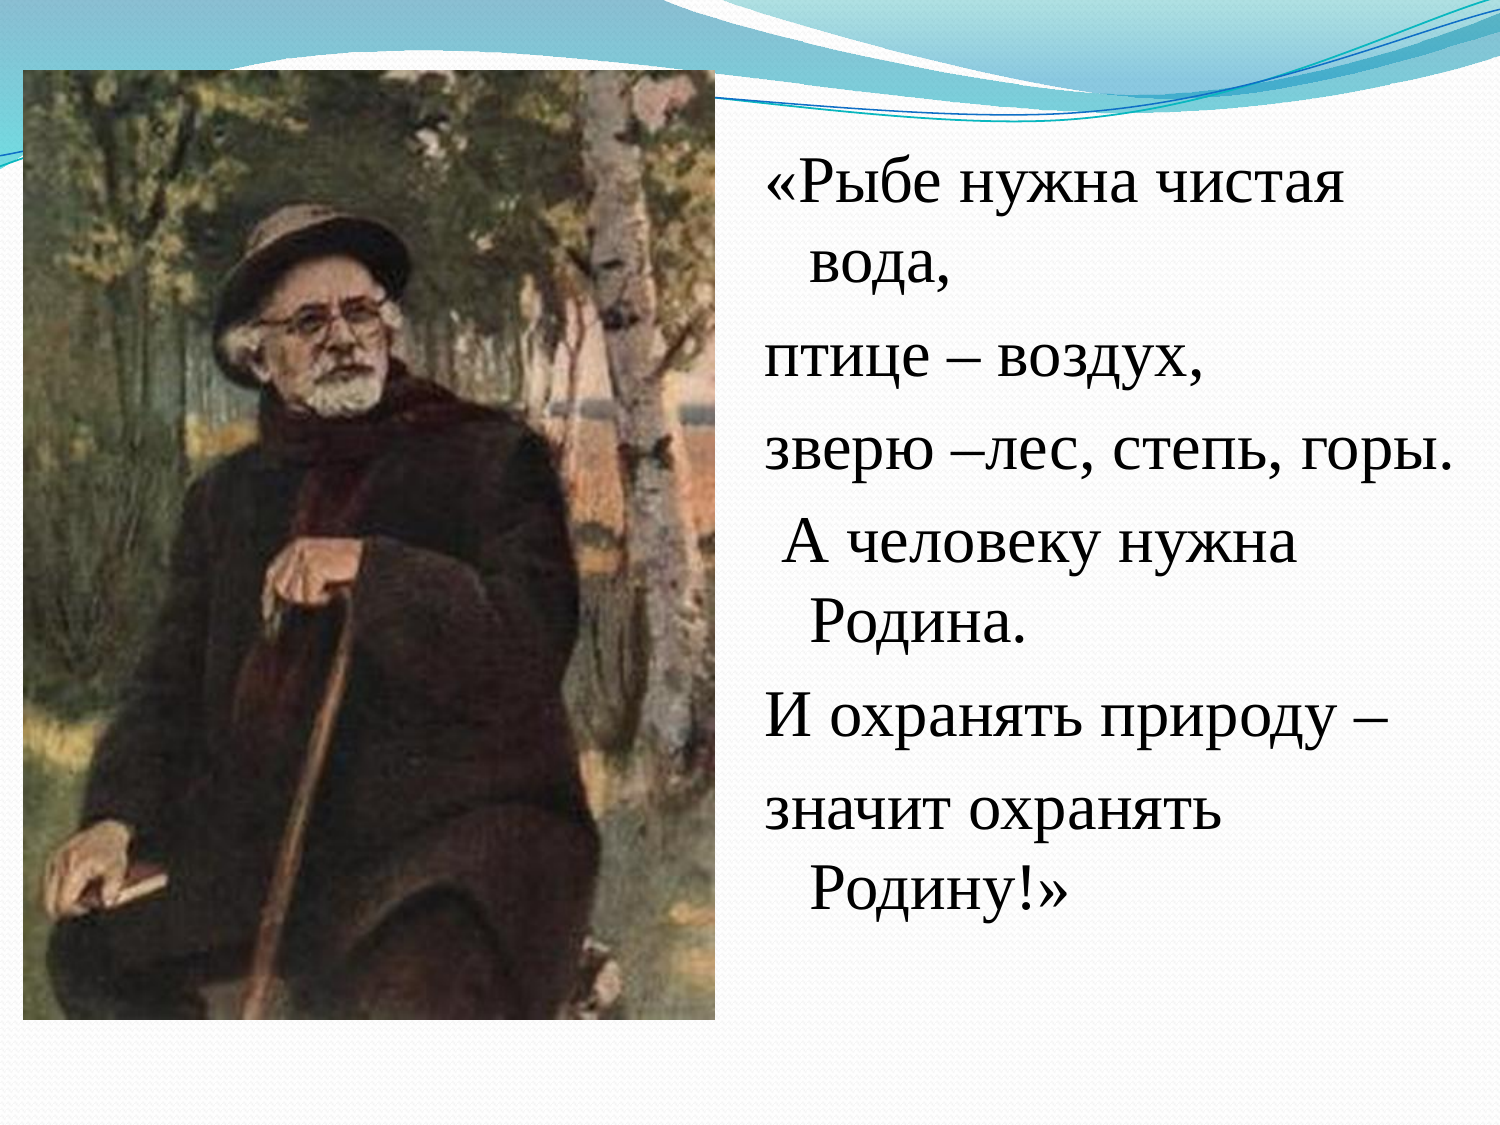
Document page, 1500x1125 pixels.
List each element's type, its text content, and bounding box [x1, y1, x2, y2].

picture [23, 70, 716, 1020]
list «Рыбе нужна чистая вода, птице – воздух, зверю –лес, степь, горы. А человеку нужна Родина. И охранять природу – значит охранять Родину!» [750, 128, 1500, 1019]
